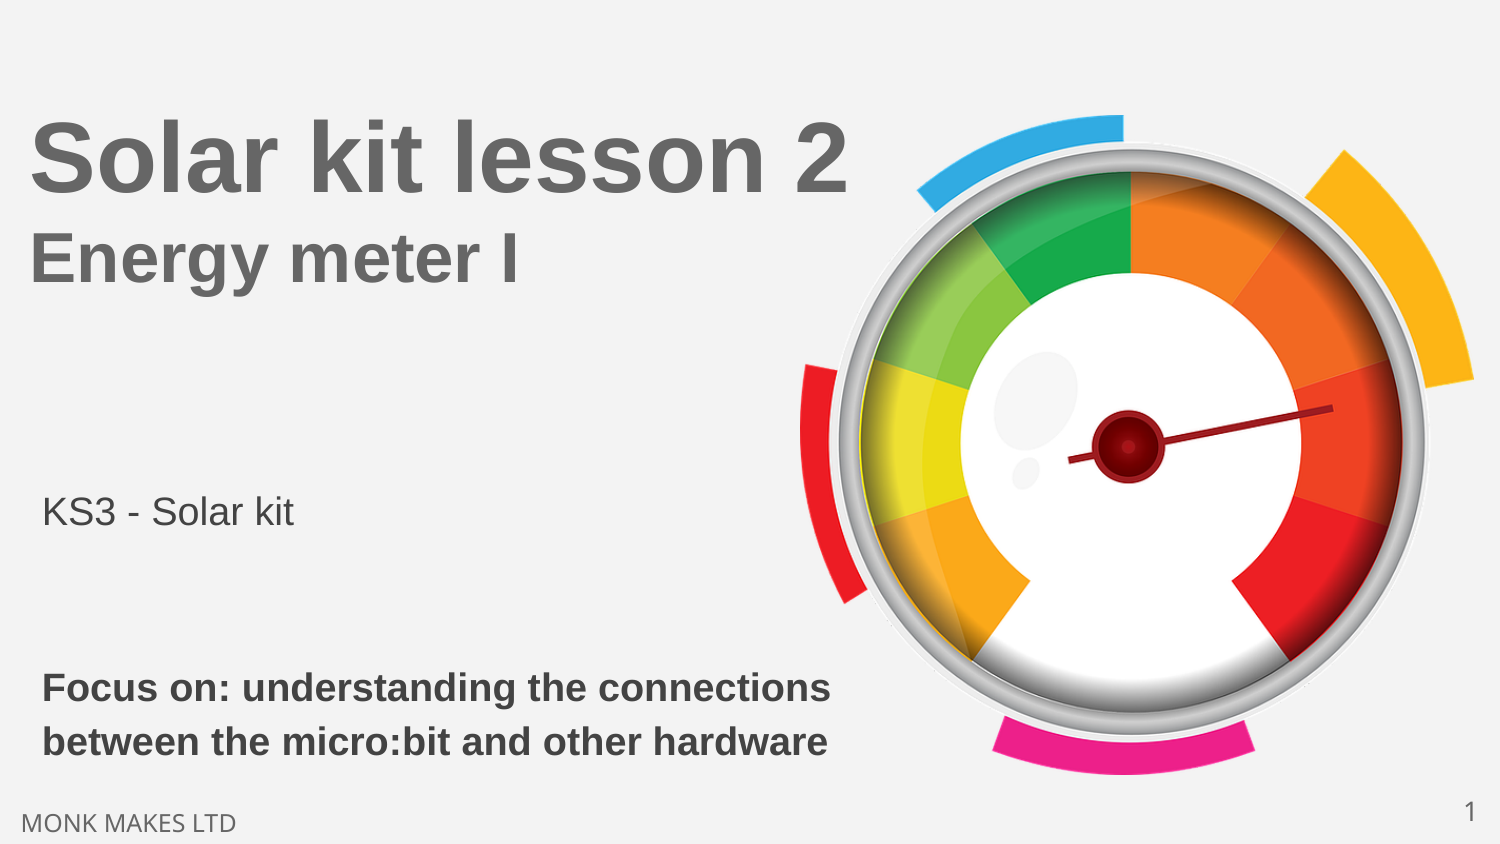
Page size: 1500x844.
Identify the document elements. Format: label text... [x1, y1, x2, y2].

picture [800, 115, 1474, 775]
slide_number ‹#› [1403, 779, 1494, 844]
subtitle KS3 - Solar kit Focus on: understanding the connections between the micro:bit and other hardware [26, 463, 795, 775]
title Solar kit lesson 2 Energy meter I [14, 77, 905, 464]
